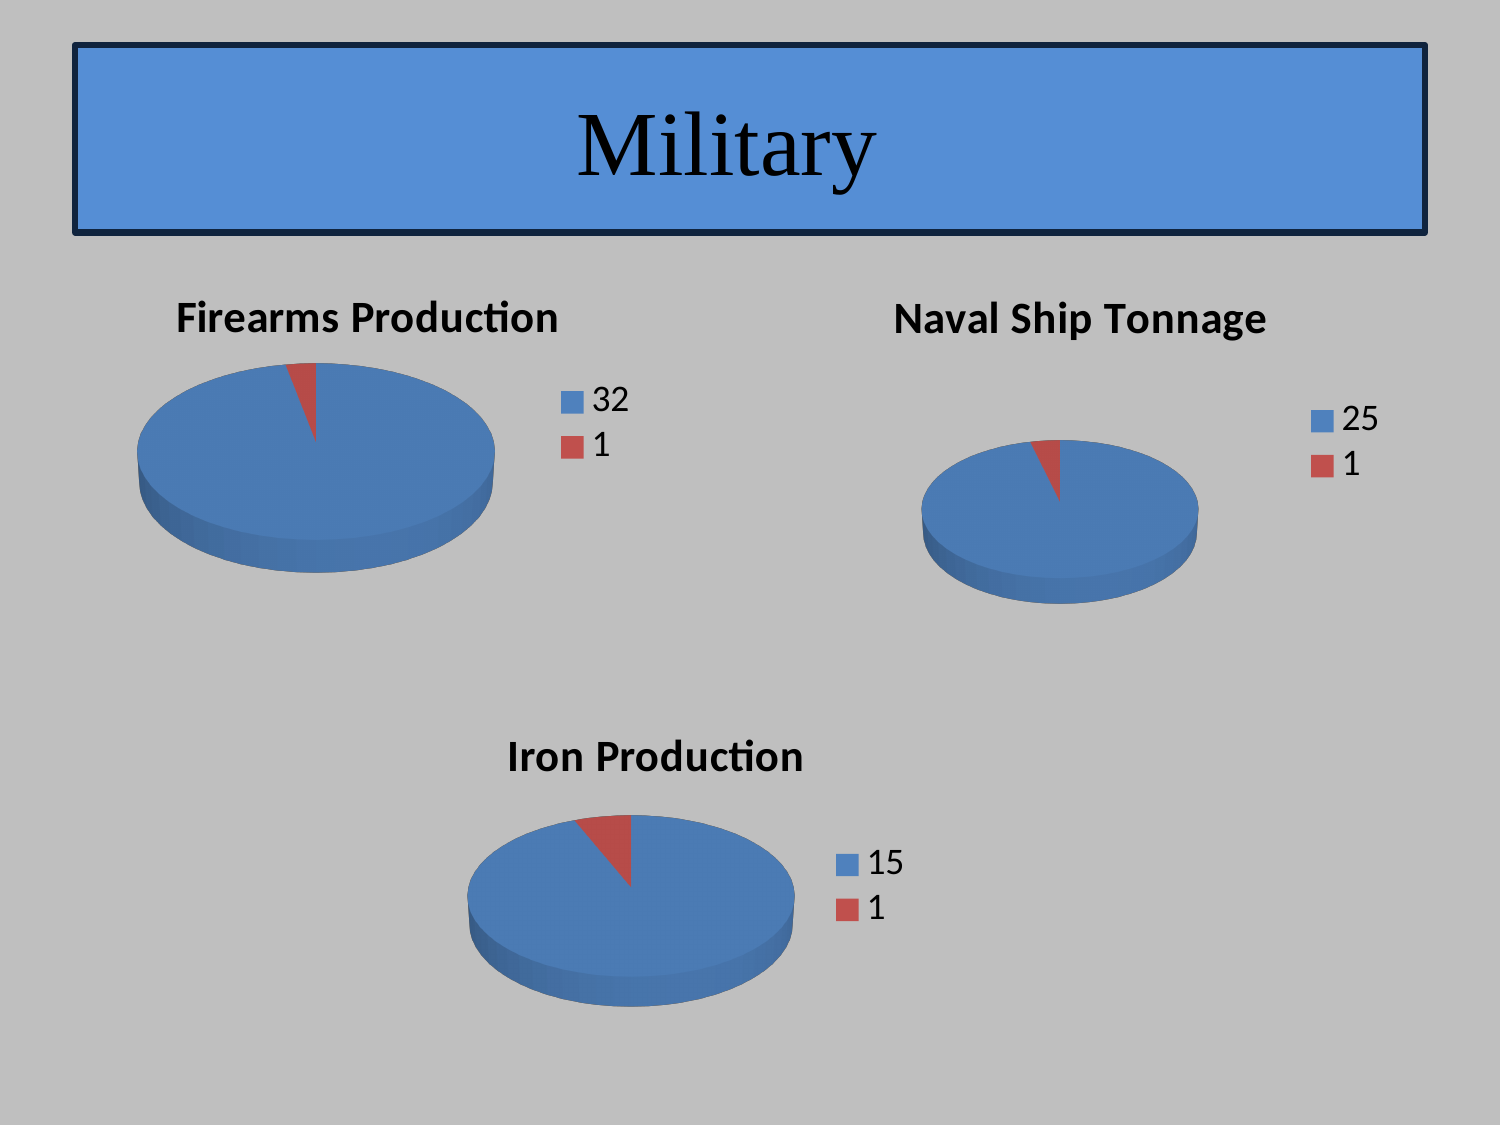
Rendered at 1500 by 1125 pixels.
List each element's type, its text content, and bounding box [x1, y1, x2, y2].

chart [758, 270, 1405, 617]
chart [83, 270, 655, 580]
chart [383, 707, 930, 1067]
title Military [75, 45, 1425, 233]
